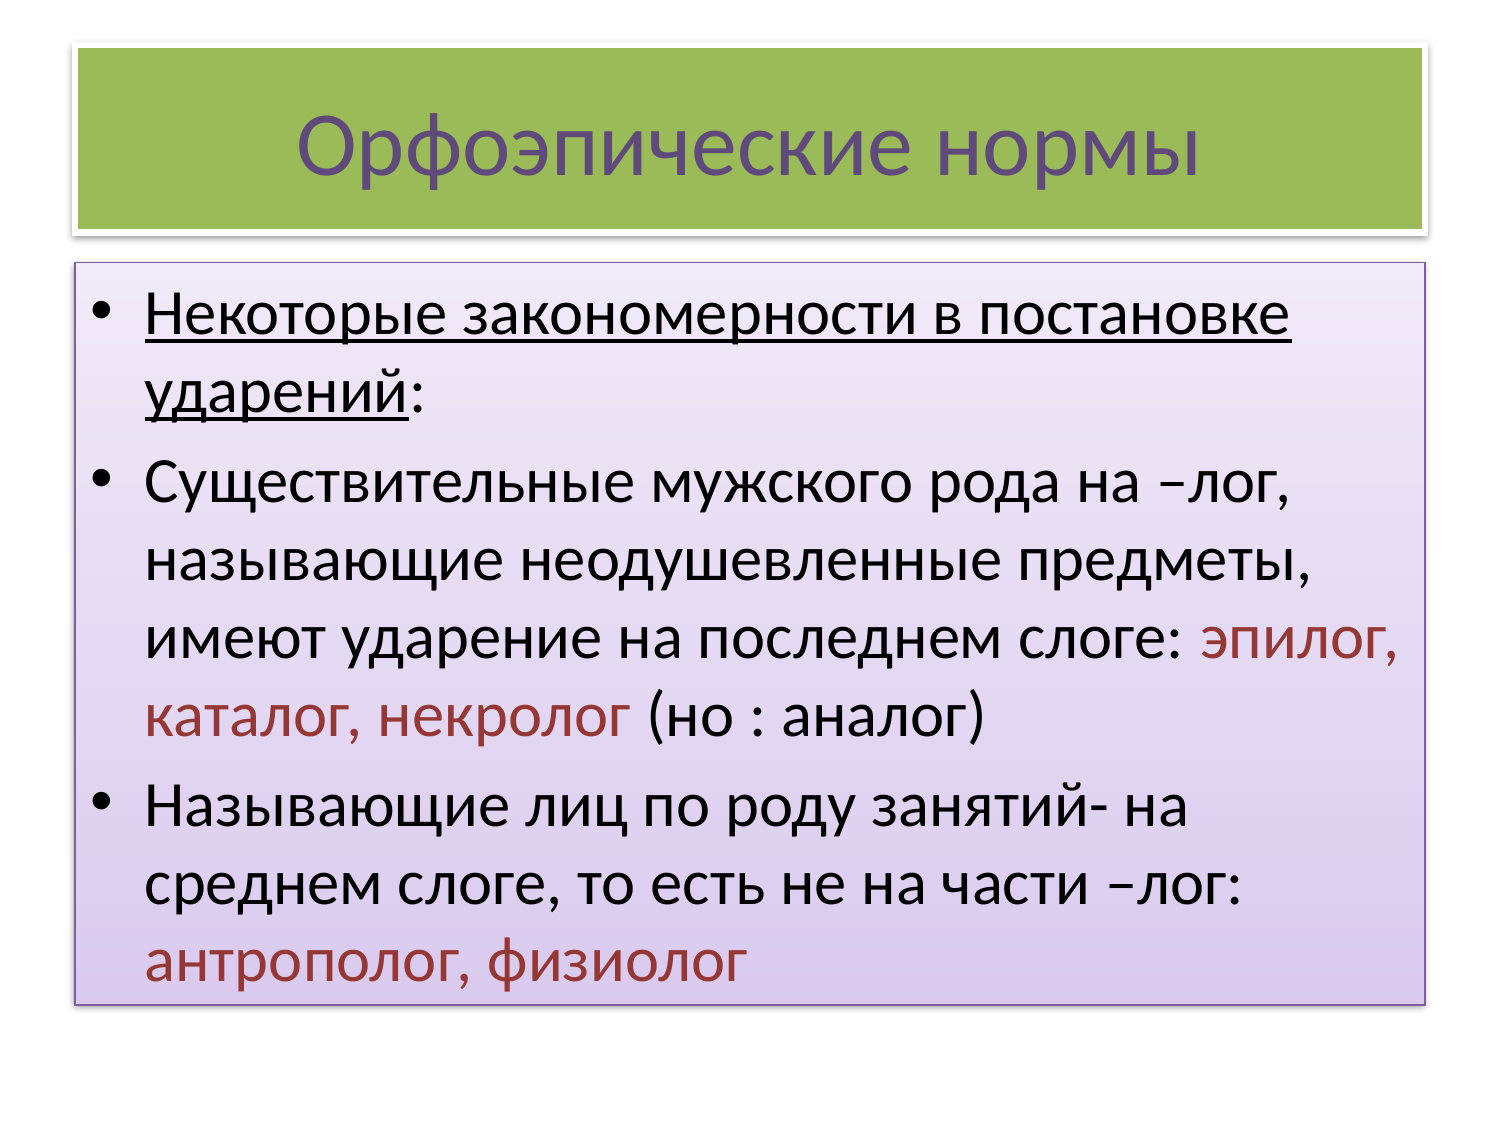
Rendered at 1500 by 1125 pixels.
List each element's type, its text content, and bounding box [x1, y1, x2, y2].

list Некоторые закономерности в постановке ударений: Существительные мужского рода на –лог, называющие неодушевленные предметы, имеют ударение на последнем слоге: эпилог, каталог, некролог (но : аналог) Называющие лиц по роду занятий- на среднем слоге, то есть не на части –лог: антрополог, физиолог [74, 262, 1426, 1006]
title Орфоэпические нормы [72, 42, 1428, 236]
